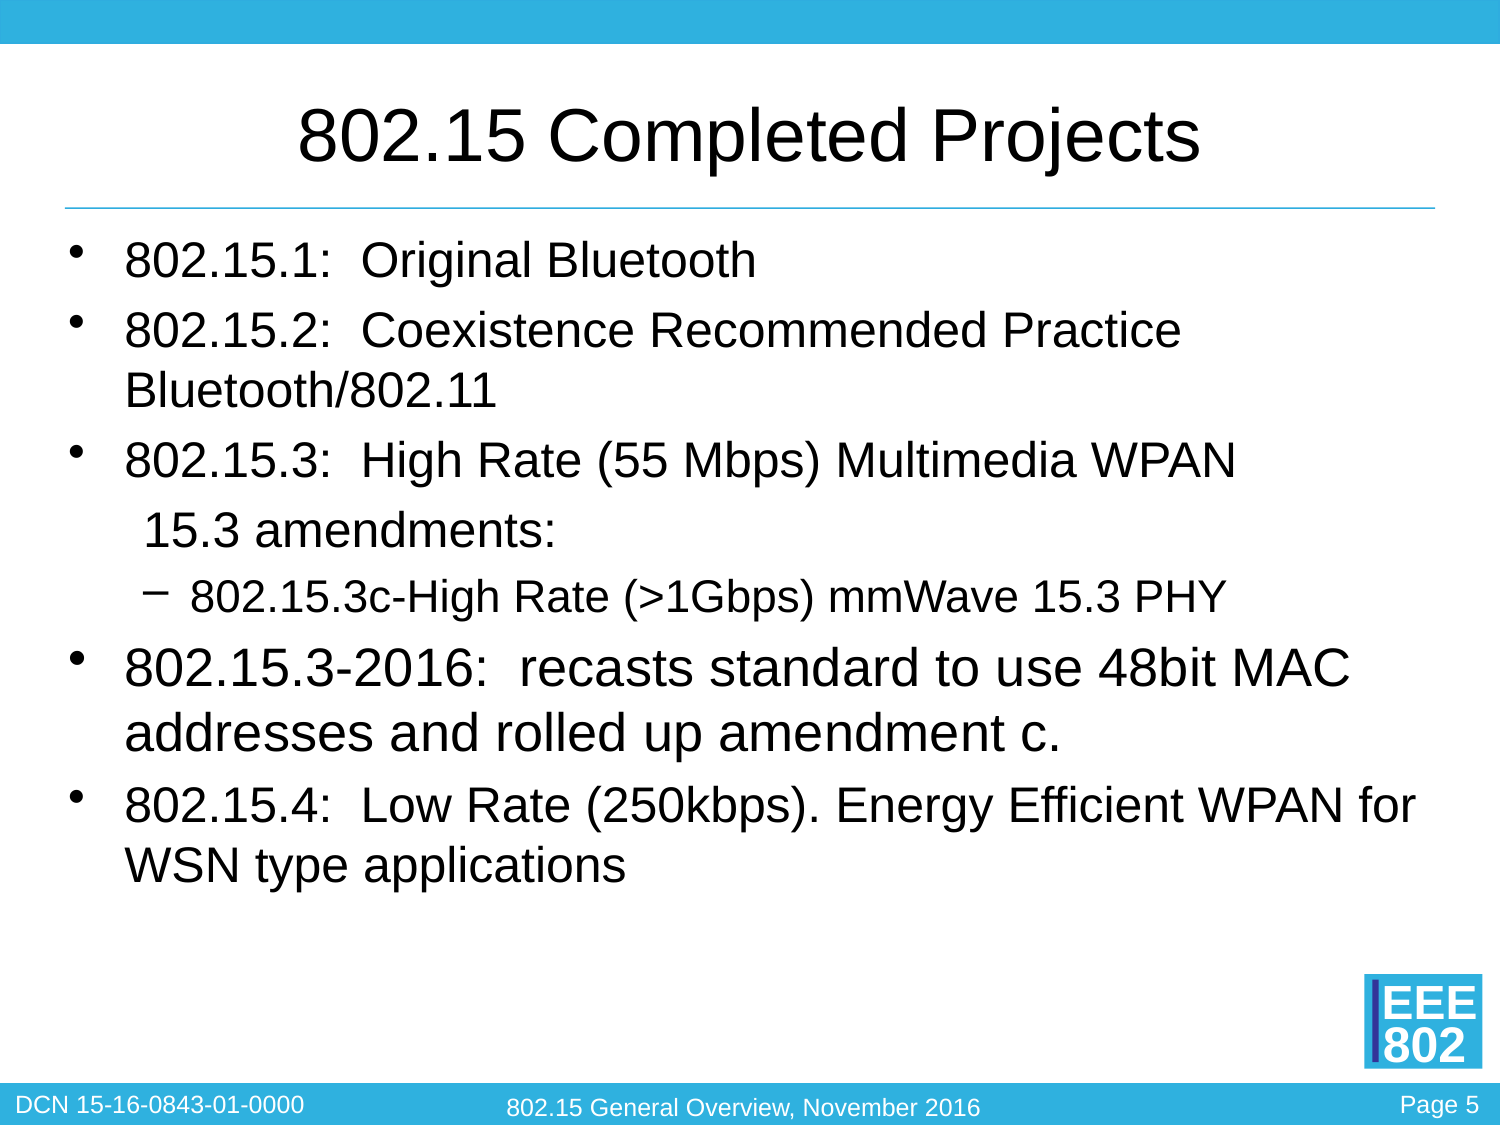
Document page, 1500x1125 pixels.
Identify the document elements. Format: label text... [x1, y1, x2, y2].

list 802.15.1: Original Bluetooth 802.15.2: Coexistence Recommended Practice Bluetooth/802.11 802.15.3: High Rate (55 Mbps) Multimedia WPAN 15.3 amendments: 802.15.3c-High Rate (>1Gbps) mmWave 15.3 PHY 802.15.3-2016: recasts standard to use 48bit MAC addresses and rolled up amendment c. 802.15.4: Low Rate (250kbps). Energy Efficient WPAN for WSN type applications [53, 220, 1479, 963]
title 802.15 Completed Projects [75, 66, 1425, 197]
